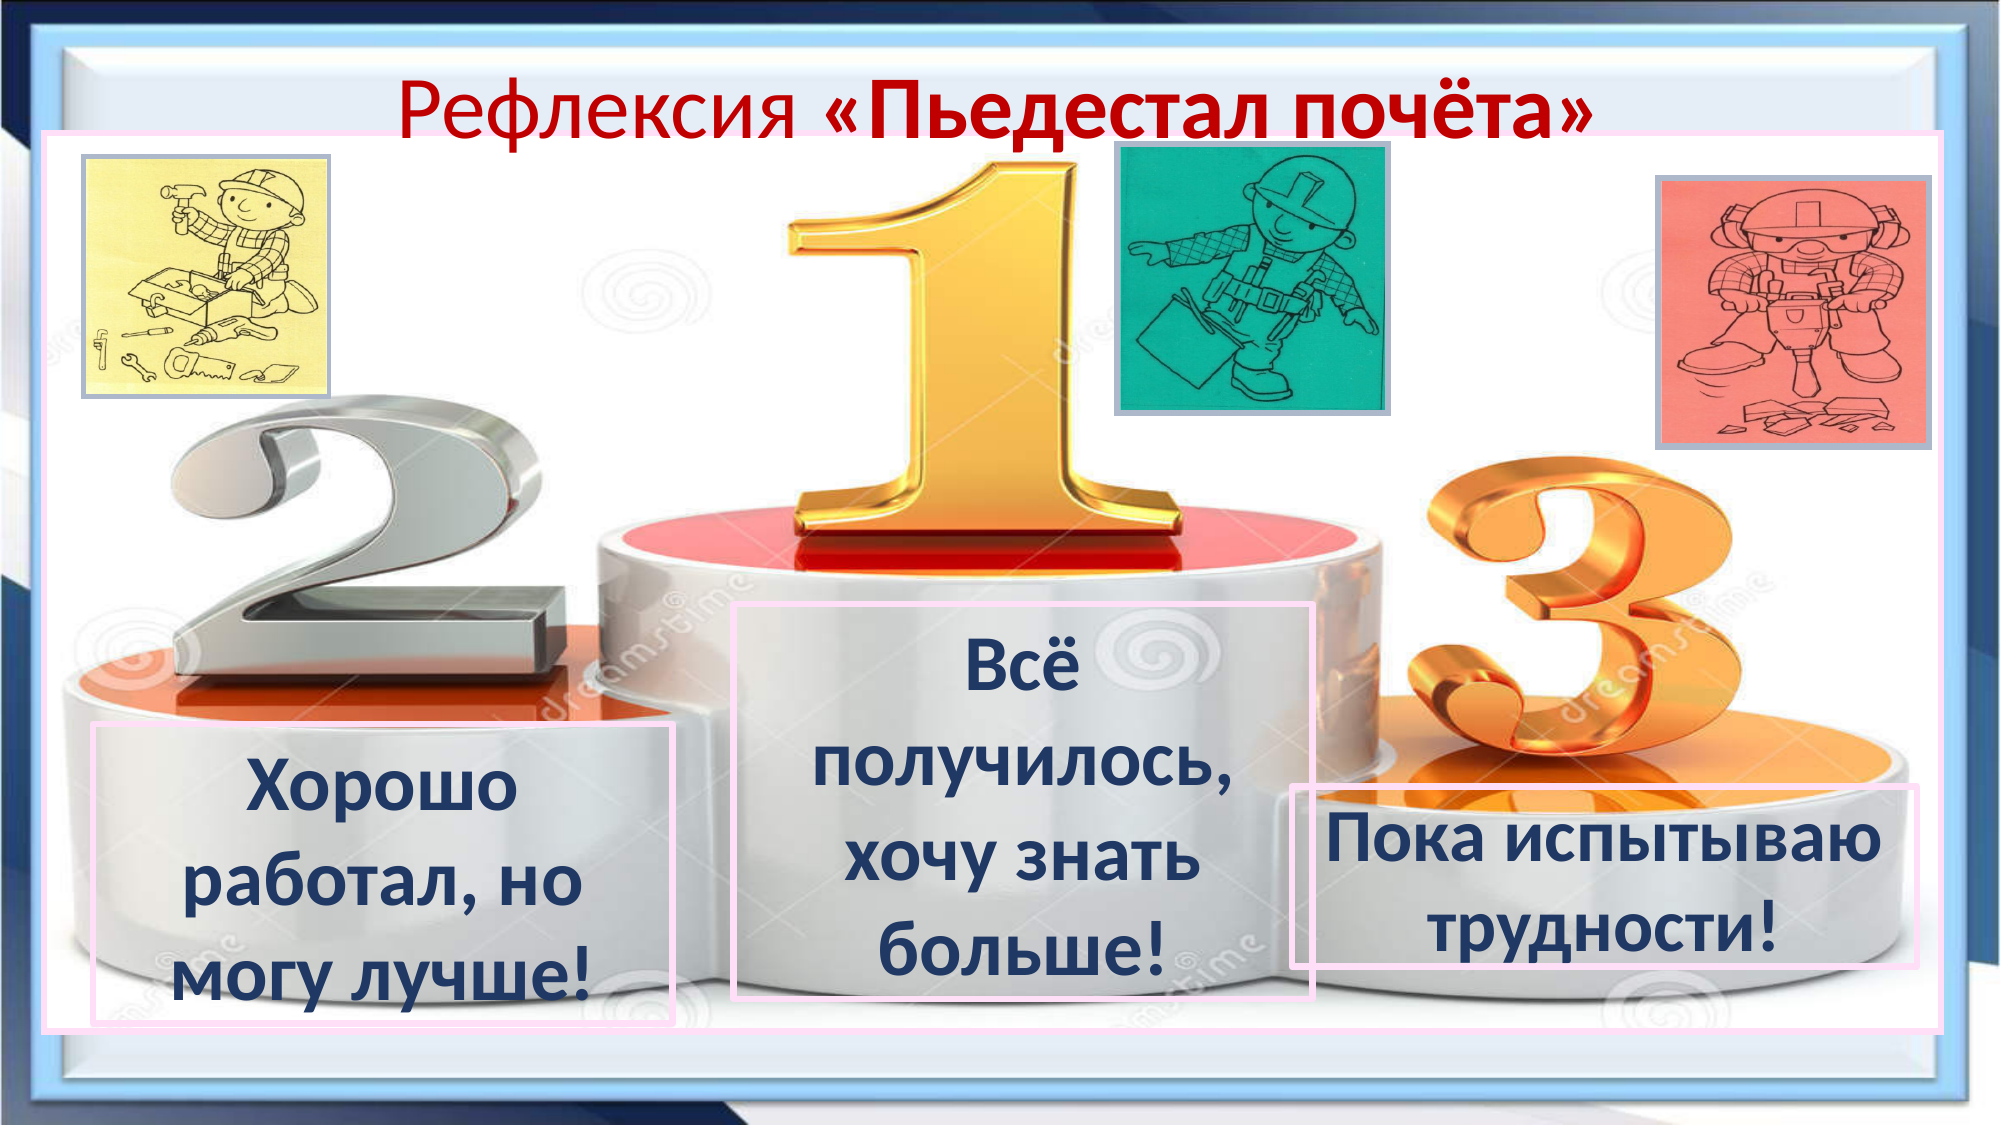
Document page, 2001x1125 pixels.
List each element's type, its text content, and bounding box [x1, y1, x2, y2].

picture [0, 0, 2001, 1125]
text_box Рефлексия «Пьедестал почёта» [0, 40, 2000, 165]
picture [1120, 147, 1385, 410]
picture [1661, 181, 1926, 444]
picture [86, 158, 327, 395]
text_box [47, 136, 1938, 1029]
